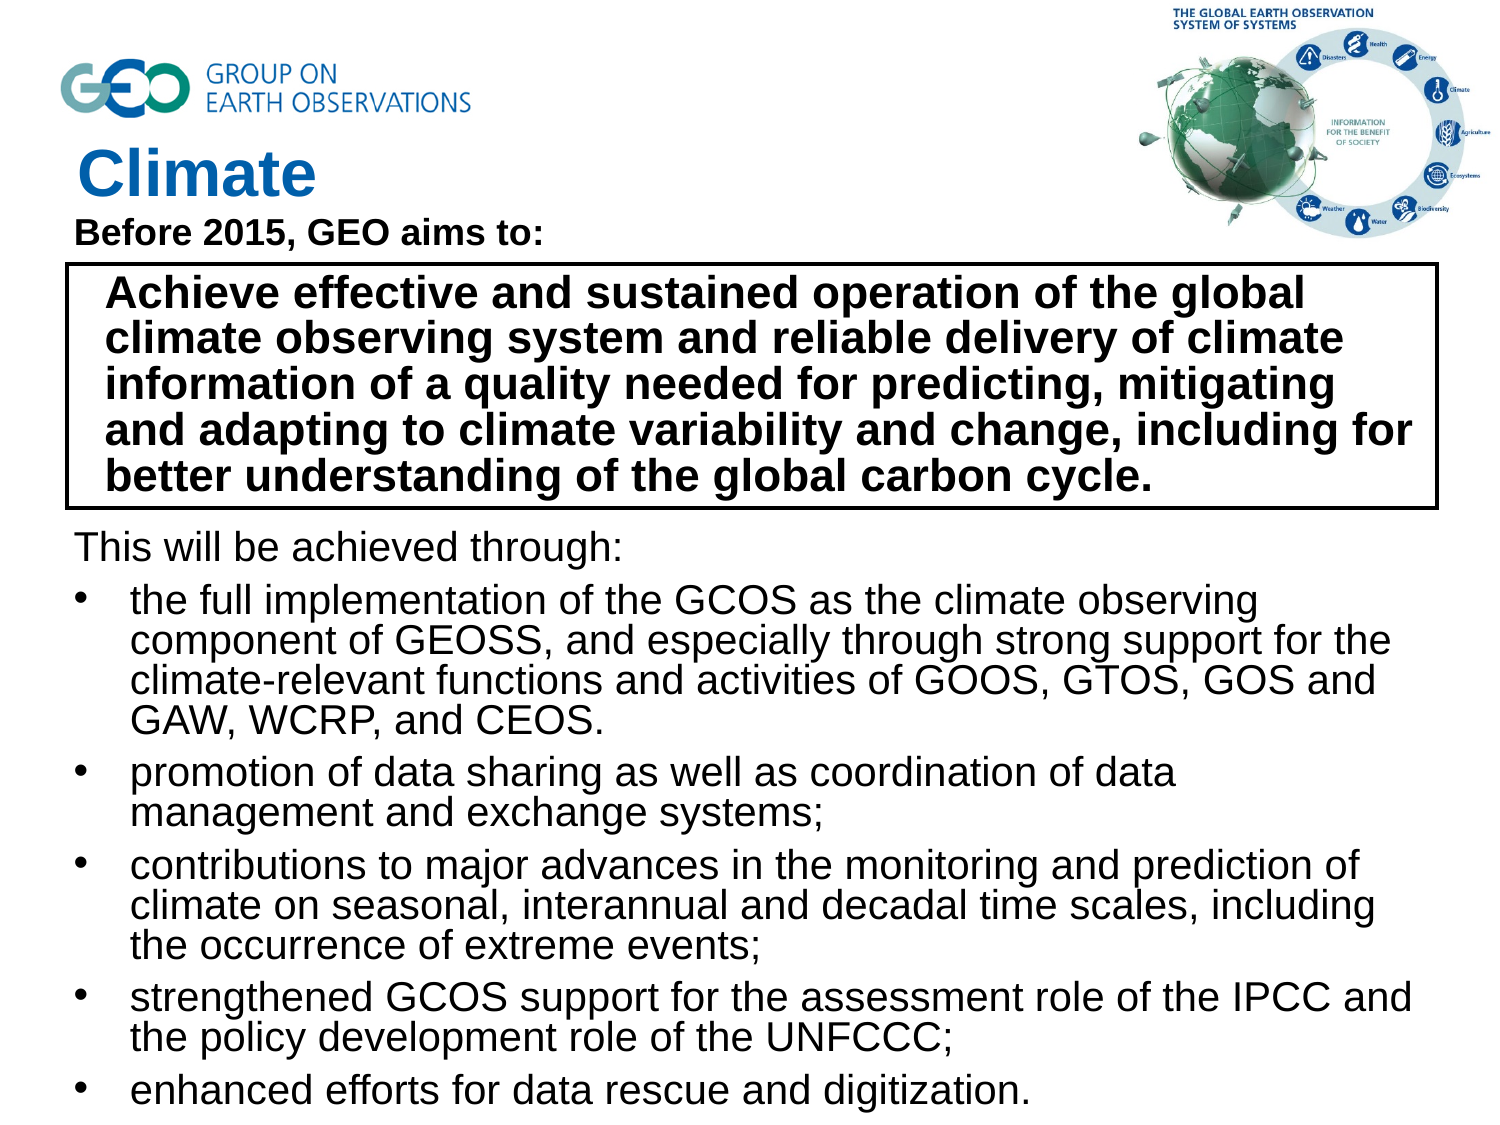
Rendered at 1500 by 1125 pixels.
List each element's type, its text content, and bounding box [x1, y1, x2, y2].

text_box Achieve effective and sustained operation of the global climate observing system and reliable delivery of climate information of a quality needed for predicting, mitigating and adapting to climate variability and change, including for better understanding of the global carbon cycle. [67, 263, 1438, 509]
picture [0, 0, 1500, 1125]
text_box This will be achieved through: the full implementation of the GCOS as the climate observing component of GEOSS, and especially through strong support for the climate-relevant functions and activities of GOOS, GTOS, GOS and GAW, WCRP, and CEOS. promotion of data sharing as well as coordination of data management and exchange systems; contributions to major advances in the monitoring and prediction of climate on seasonal, interannual and decadal time scales, including the occurrence of extreme events; strengthened GCOS support for the assessment role of the IPCC and the policy development role of the UNFCCC; enhanced efforts for data rescue and digitization. [58, 522, 1445, 1120]
text_box Before 2015, GEO aims to: [59, 199, 560, 261]
title Climate [62, 76, 1413, 264]
